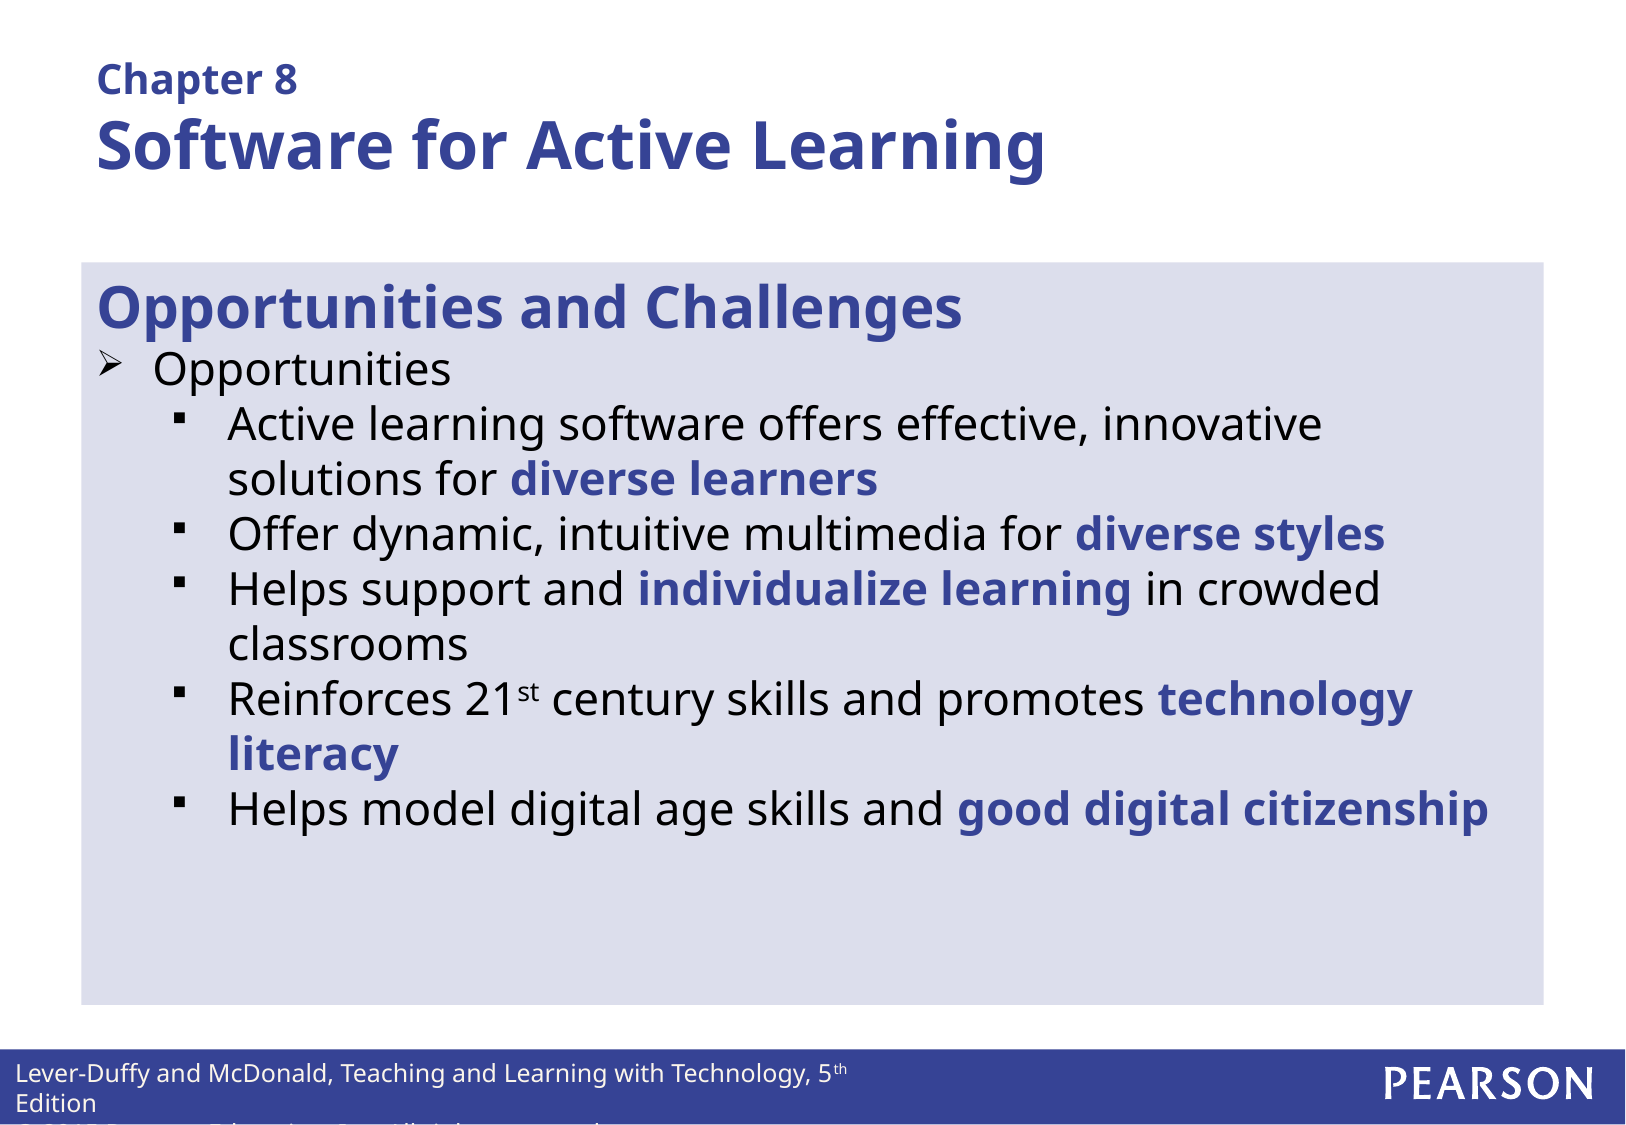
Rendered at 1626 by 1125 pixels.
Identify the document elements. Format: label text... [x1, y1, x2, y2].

title Chapter 8 Software for Active Learning [81, 45, 1544, 233]
list Opportunities and Challenges Opportunities Active learning software offers effective, innovative solutions for diverse learners Offer dynamic, intuitive multimedia for diverse styles Helps support and individualize learning in crowded classrooms Reinforces 21st century skills and promotes technology literacy Helps model digital age skills and good digital citizenship [81, 262, 1544, 1005]
